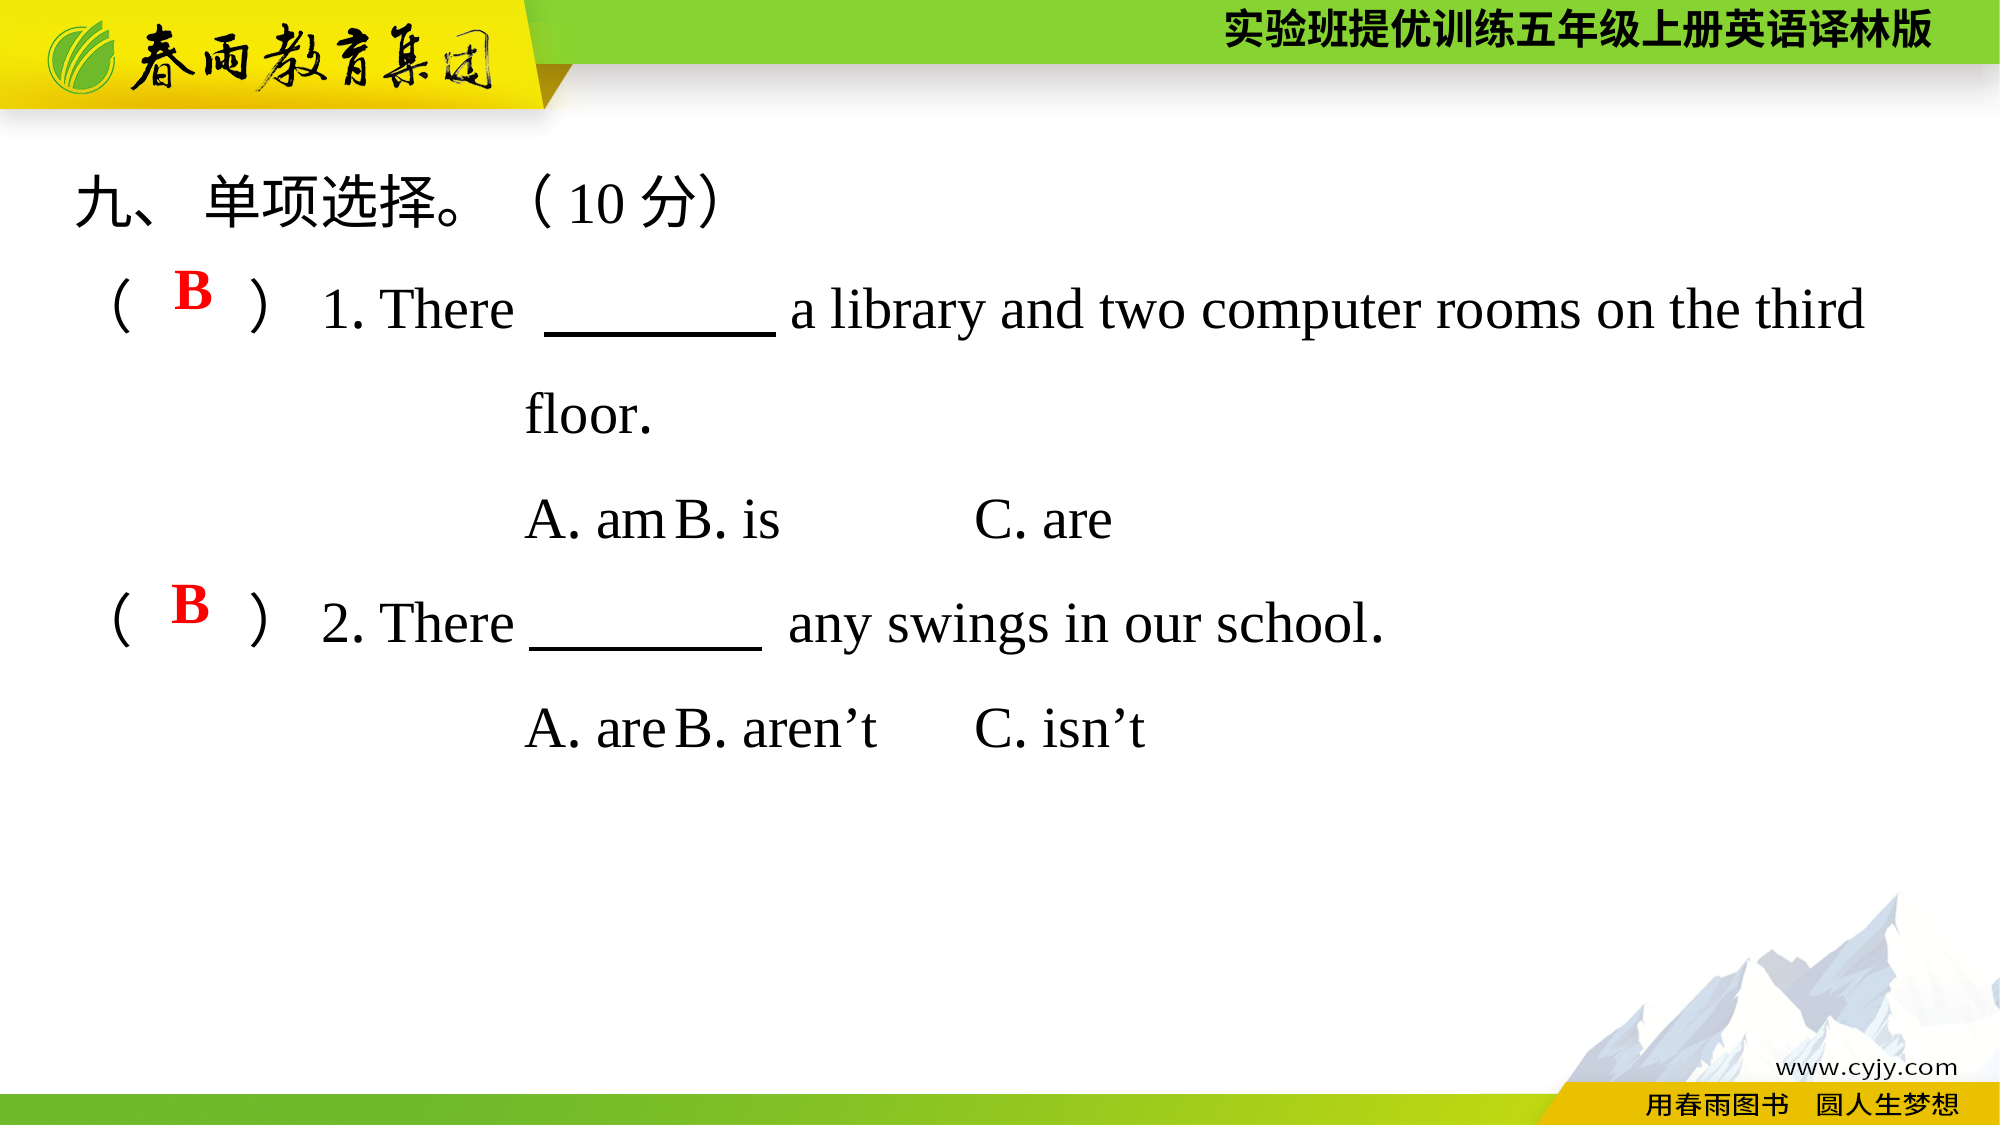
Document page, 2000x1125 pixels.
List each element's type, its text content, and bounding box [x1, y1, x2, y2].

text_box B [156, 557, 226, 643]
picture [0, 0, 2000, 1125]
text_box B [160, 243, 229, 329]
list 九、 单项选择。（10分） （ ）1. There a library and two computer rooms on the third floor. A. am B. is C. are （ ）2. There any swings in our school. A. are B. aren’t C. isn’t [59, 122, 1944, 761]
